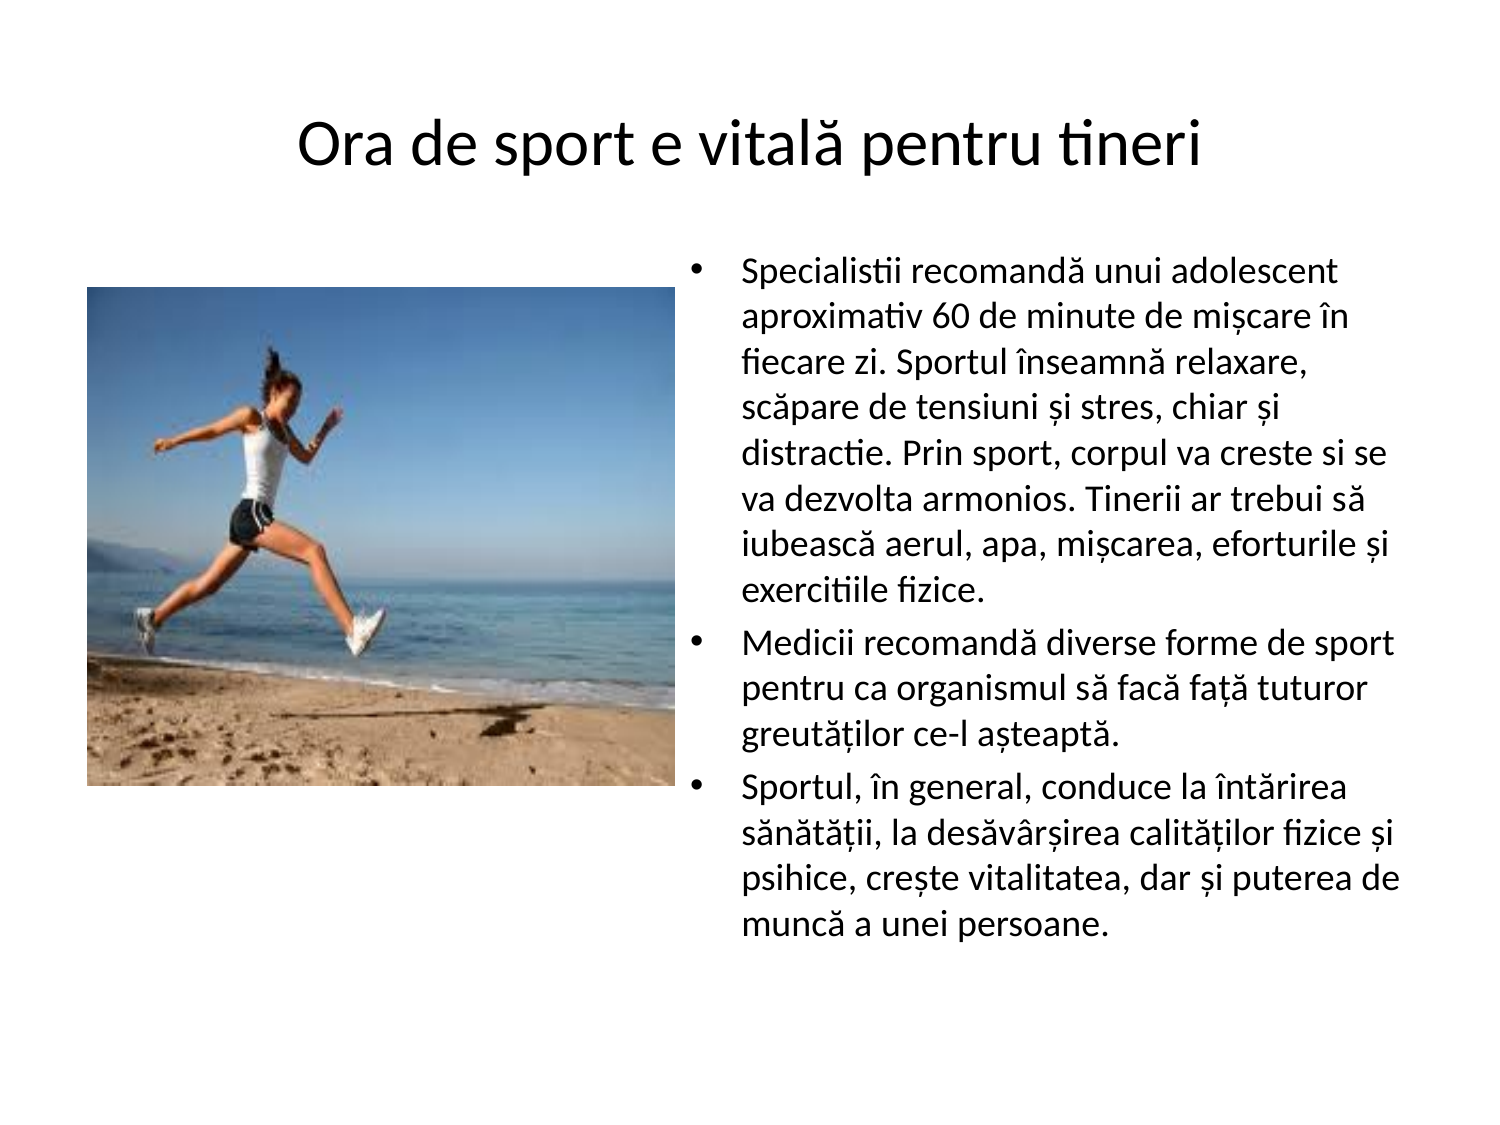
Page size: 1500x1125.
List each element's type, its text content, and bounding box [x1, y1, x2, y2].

picture [87, 287, 675, 787]
title Ora de sport e vitală pentru tineri [75, 45, 1425, 233]
list Specialistii recomandă unui adolescent aproximativ 60 de minute de mișcare în fiecare zi. Sportul înseamnă relaxare, scăpare de tensiuni și stres, chiar și distractie. Prin sport, corpul va creste si se va dezvolta armonios. Tinerii ar trebui să iubească aerul, apa, mișcarea, eforturile și exercitiile fizice. Medicii recomandă diverse forme de sport pentru ca organismul să facă față tuturor greutăților ce-l așteaptă. Sportul, în general, conduce la întărirea sănătății, la desăvârșirea calităților fizice și psihice, crește vitalitatea, dar și puterea de muncă a unei persoane. [675, 237, 1438, 963]
